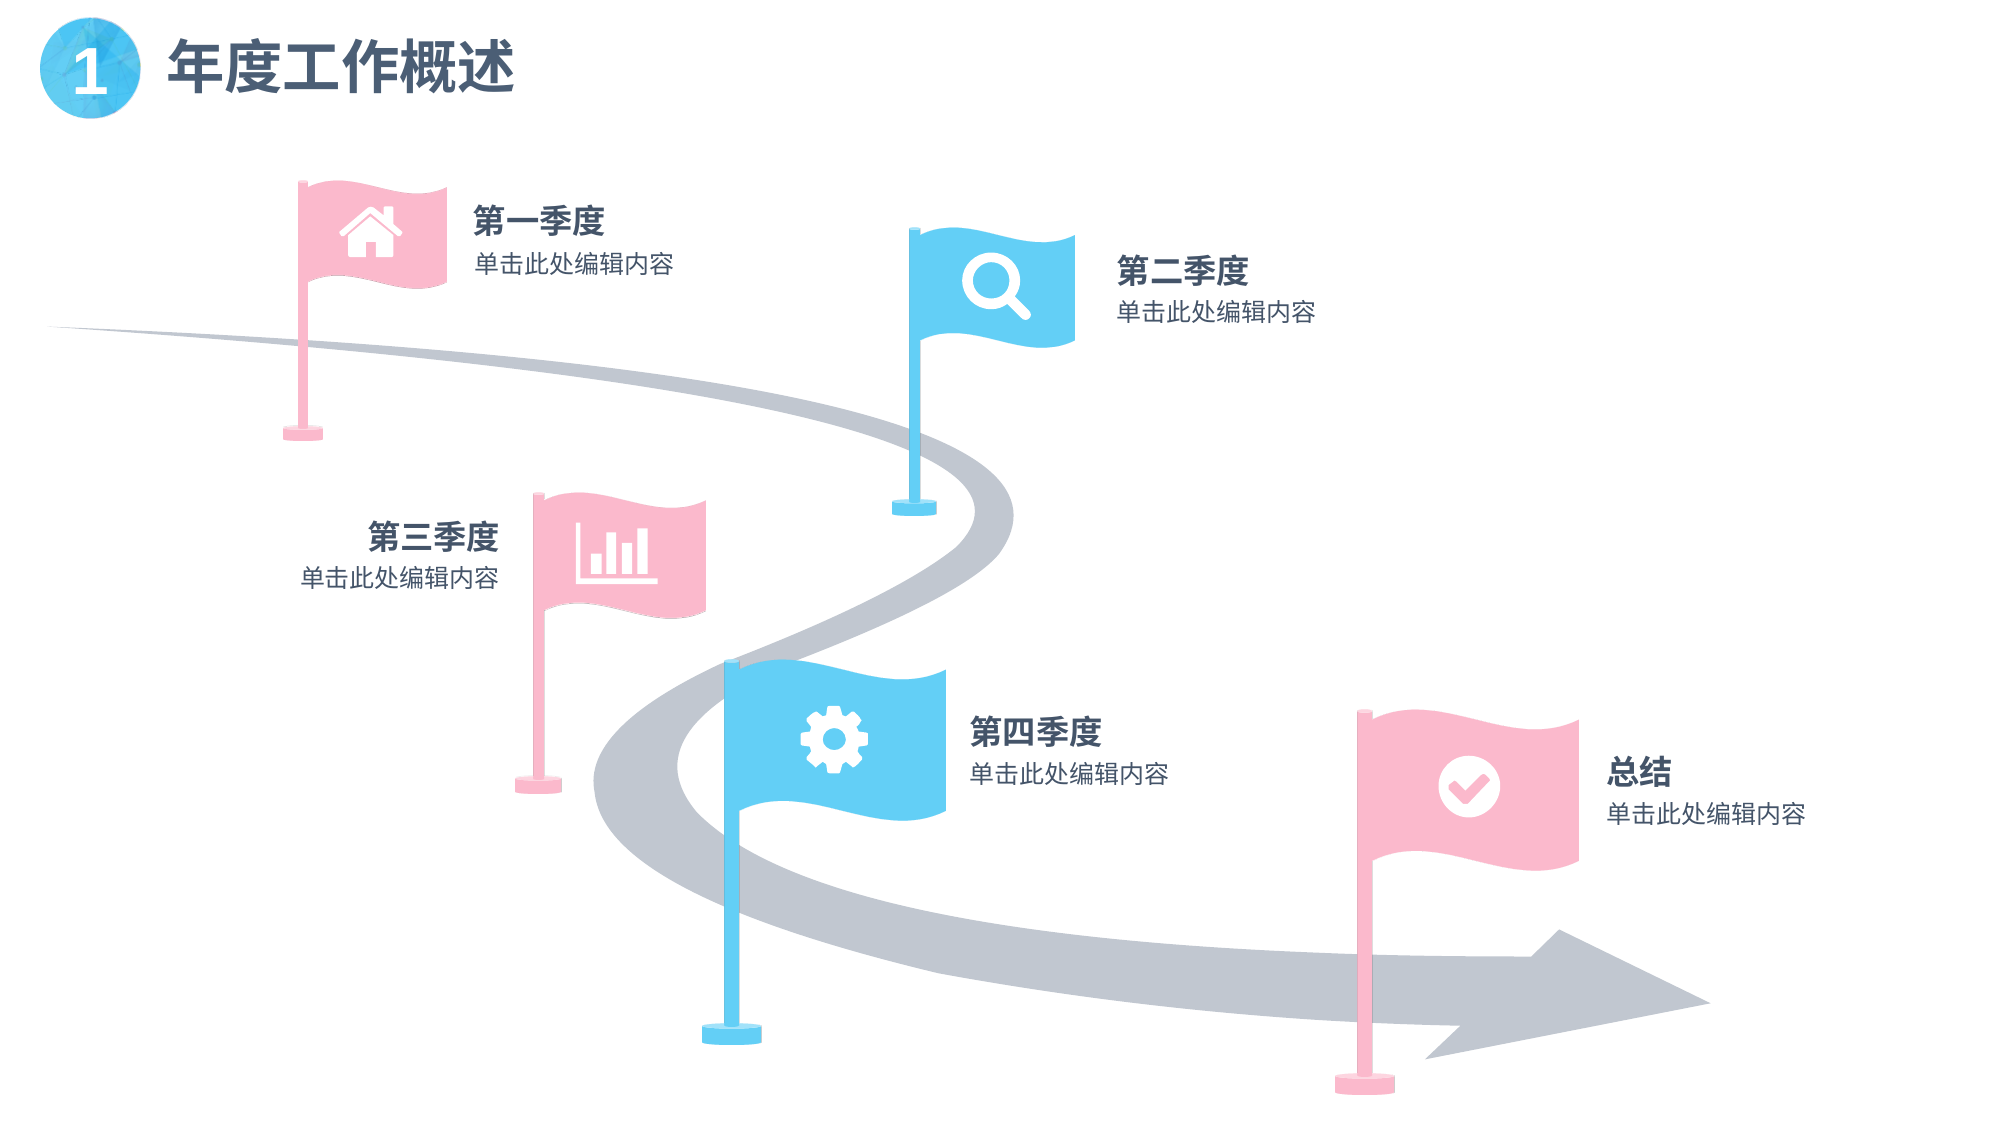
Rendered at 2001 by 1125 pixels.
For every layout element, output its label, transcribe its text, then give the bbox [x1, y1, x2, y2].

text_box [1579, 939, 1711, 1030]
text_box [447, 350, 892, 444]
text_box 总结 [1606, 751, 1833, 792]
picture [1335, 709, 1579, 1096]
text_box 单击此处编辑内容 [474, 248, 858, 279]
picture [515, 492, 946, 1046]
text_box 第二季度 [1116, 249, 1343, 290]
text_box 第四季度 [969, 711, 1196, 752]
text_box [594, 794, 702, 897]
text_box [733, 516, 1014, 659]
text_box 单击此处编辑内容 [969, 758, 1222, 789]
text_box [47, 326, 282, 345]
text_box 单击此处编辑内容 [1116, 296, 1500, 327]
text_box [40, 18, 698, 119]
picture [282, 180, 447, 441]
text_box 第一季度 [472, 199, 699, 240]
picture [892, 226, 1075, 516]
text_box 单击此处编辑内容 [247, 563, 500, 594]
text_box [946, 914, 1335, 1021]
text_box 单击此处编辑内容 [1606, 798, 1859, 829]
text_box 第三季度 [274, 515, 500, 556]
